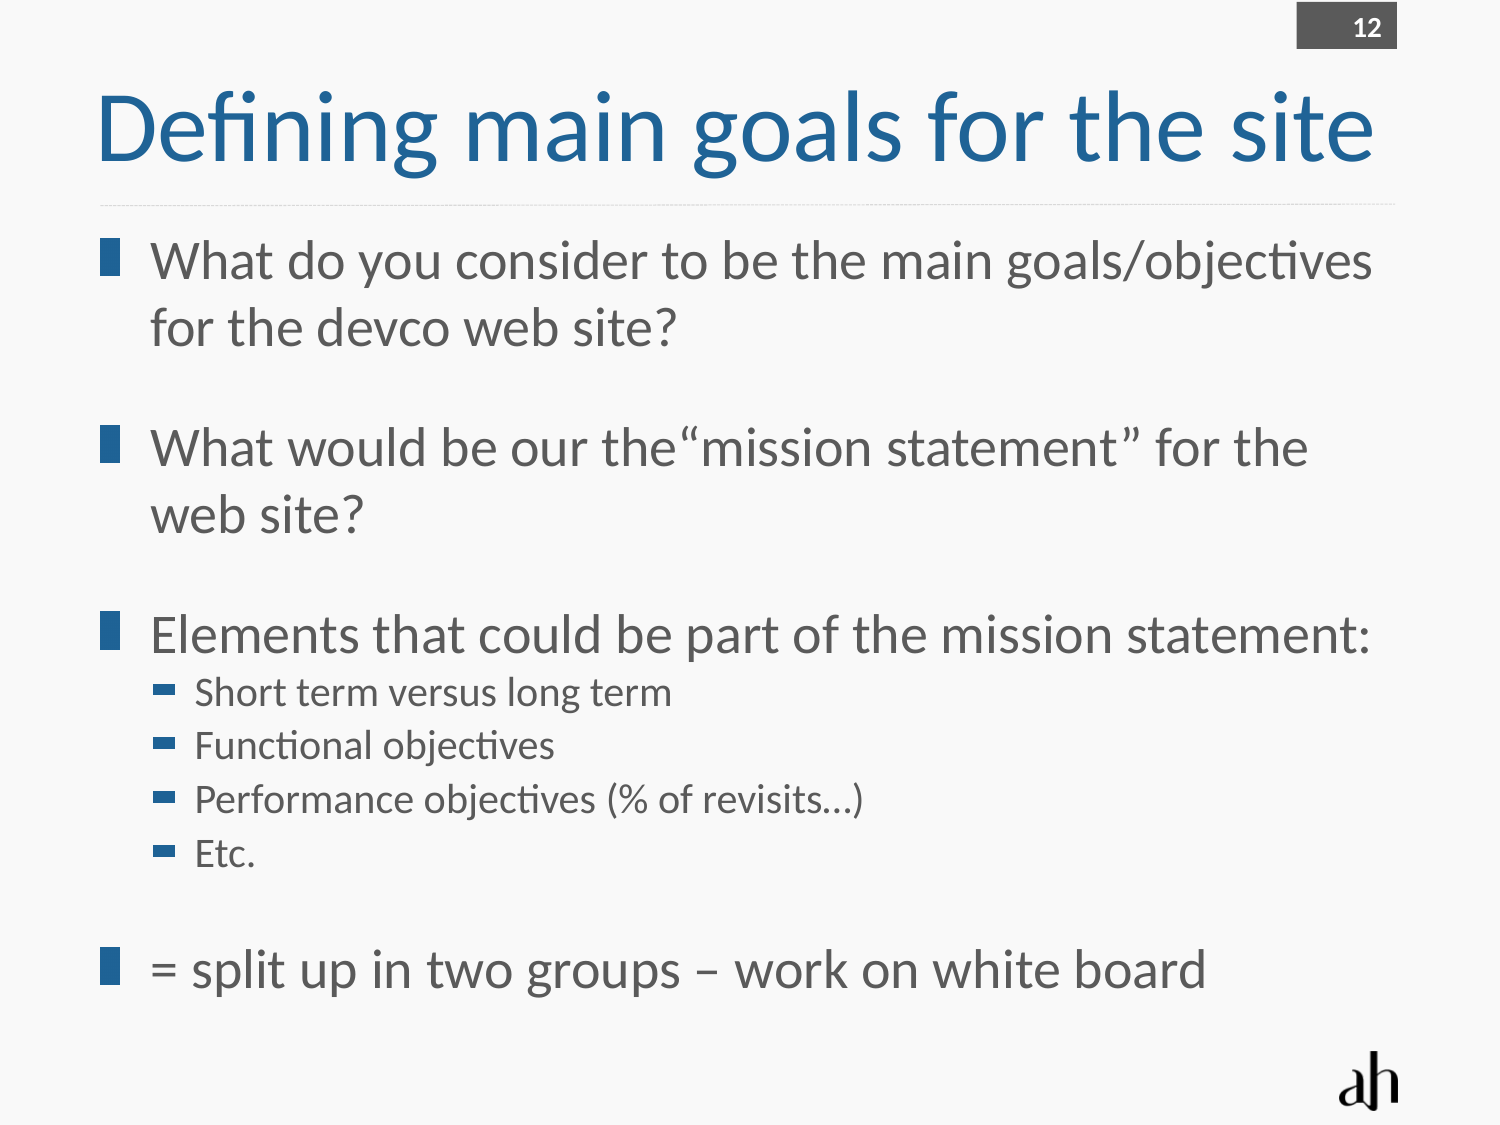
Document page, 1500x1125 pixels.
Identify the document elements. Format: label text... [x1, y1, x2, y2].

list What do you consider to be the main goals/objectives for the devco web site? What would be our the“mission statement” for the web site? Elements that could be part of the mission statement: Short term versus long term Functional objectives Performance objectives (% of revisits…) Etc. = split up in two groups – work on white board [80, 215, 1395, 1020]
picture [100, 947, 120, 985]
picture [100, 425, 120, 463]
slide_number 12 [1296, 1, 1397, 49]
picture [153, 791, 175, 803]
picture [100, 611, 120, 650]
picture [1339, 1051, 1398, 1111]
picture [153, 845, 175, 857]
picture [153, 737, 175, 749]
picture [100, 238, 120, 276]
title Defining main goals for the site [80, 23, 1447, 190]
picture [153, 684, 175, 695]
